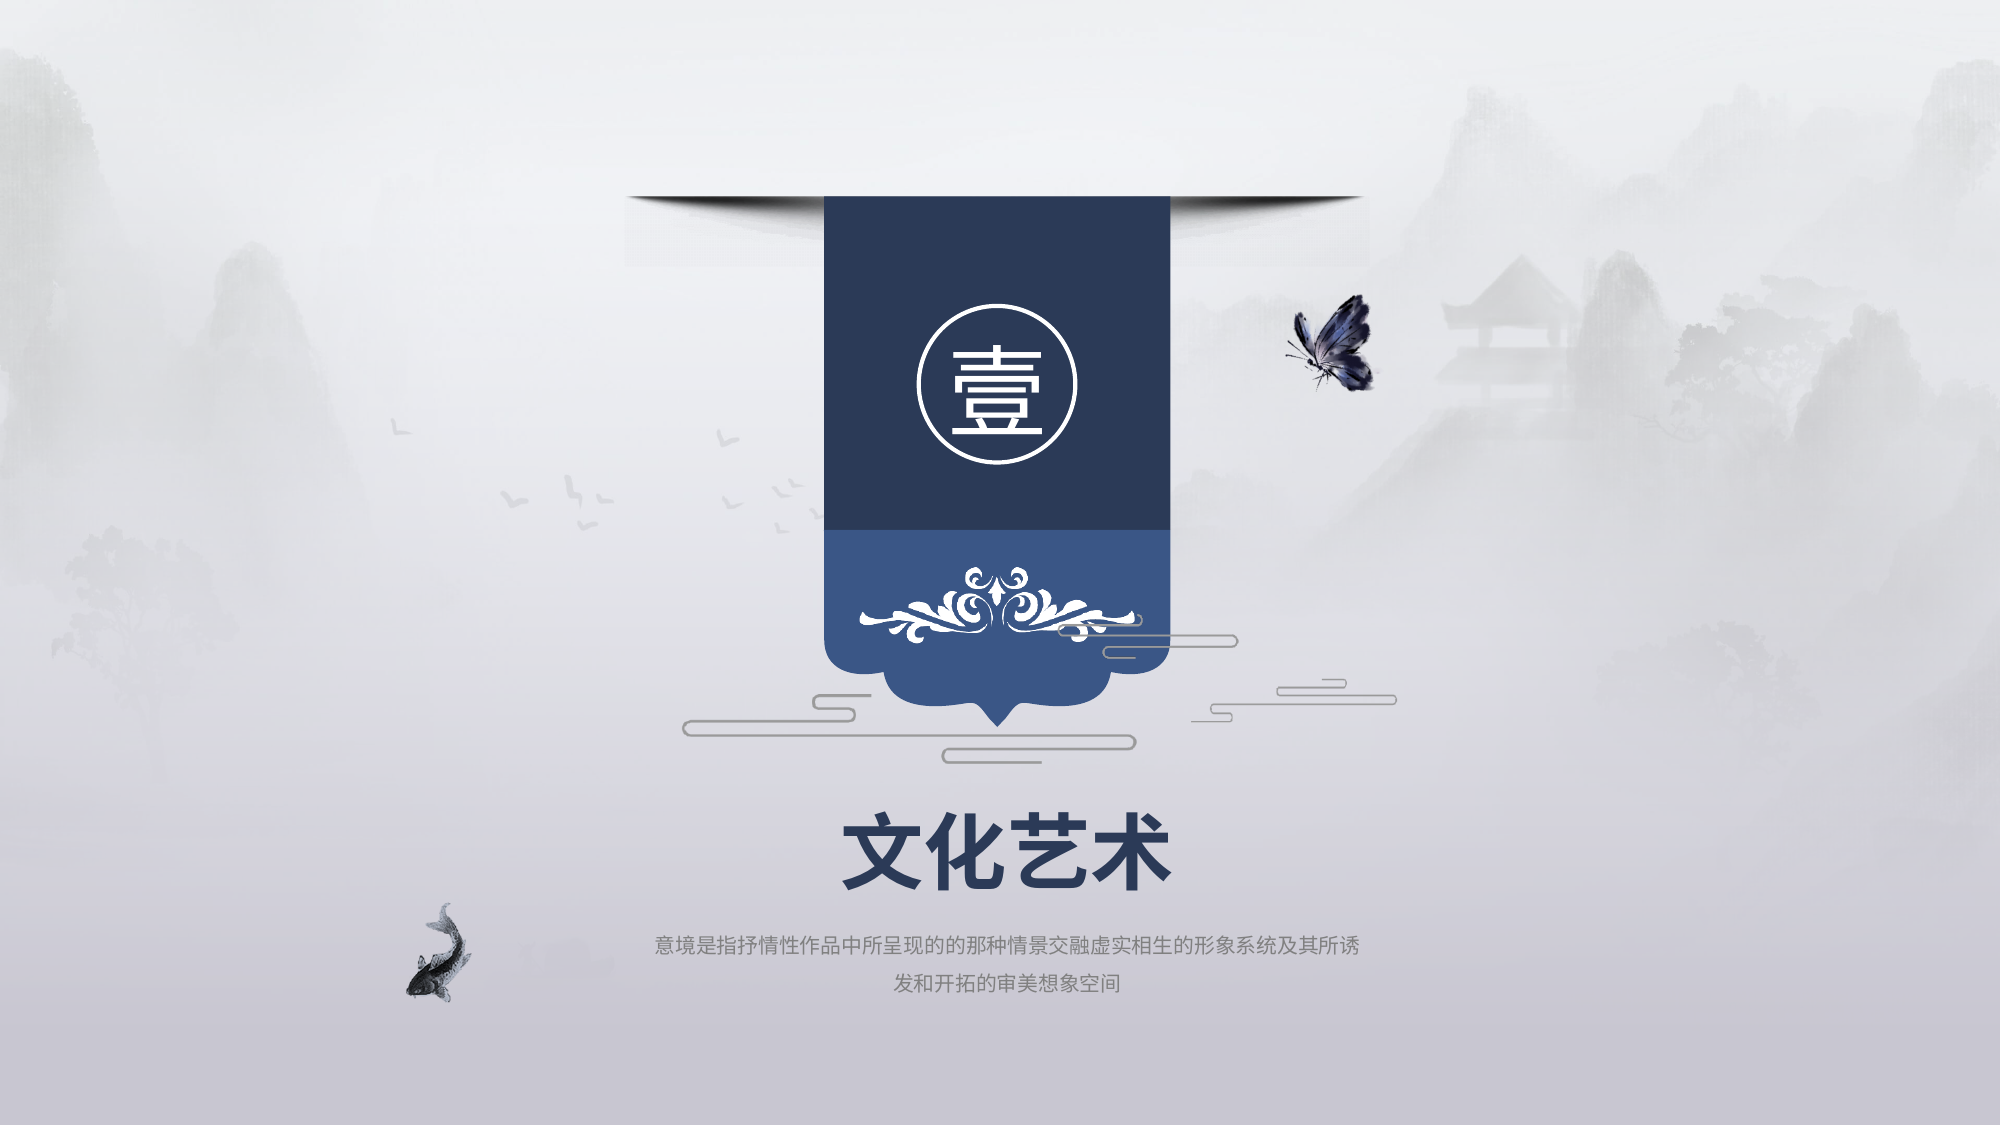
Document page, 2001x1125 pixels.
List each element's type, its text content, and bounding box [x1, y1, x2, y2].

picture [400, 895, 484, 1016]
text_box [186, 942, 640, 1069]
picture [1253, 264, 1449, 437]
picture [670, 585, 1415, 797]
text_box 意境是指抒情性作品中所呈现的的那种情景交融虚实相生的形象系统及其所诱发和开拓的审美想象空间 [639, 912, 1375, 1040]
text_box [624, 196, 1370, 728]
text_box 文化艺术 [826, 797, 1189, 908]
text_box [918, 305, 1076, 463]
